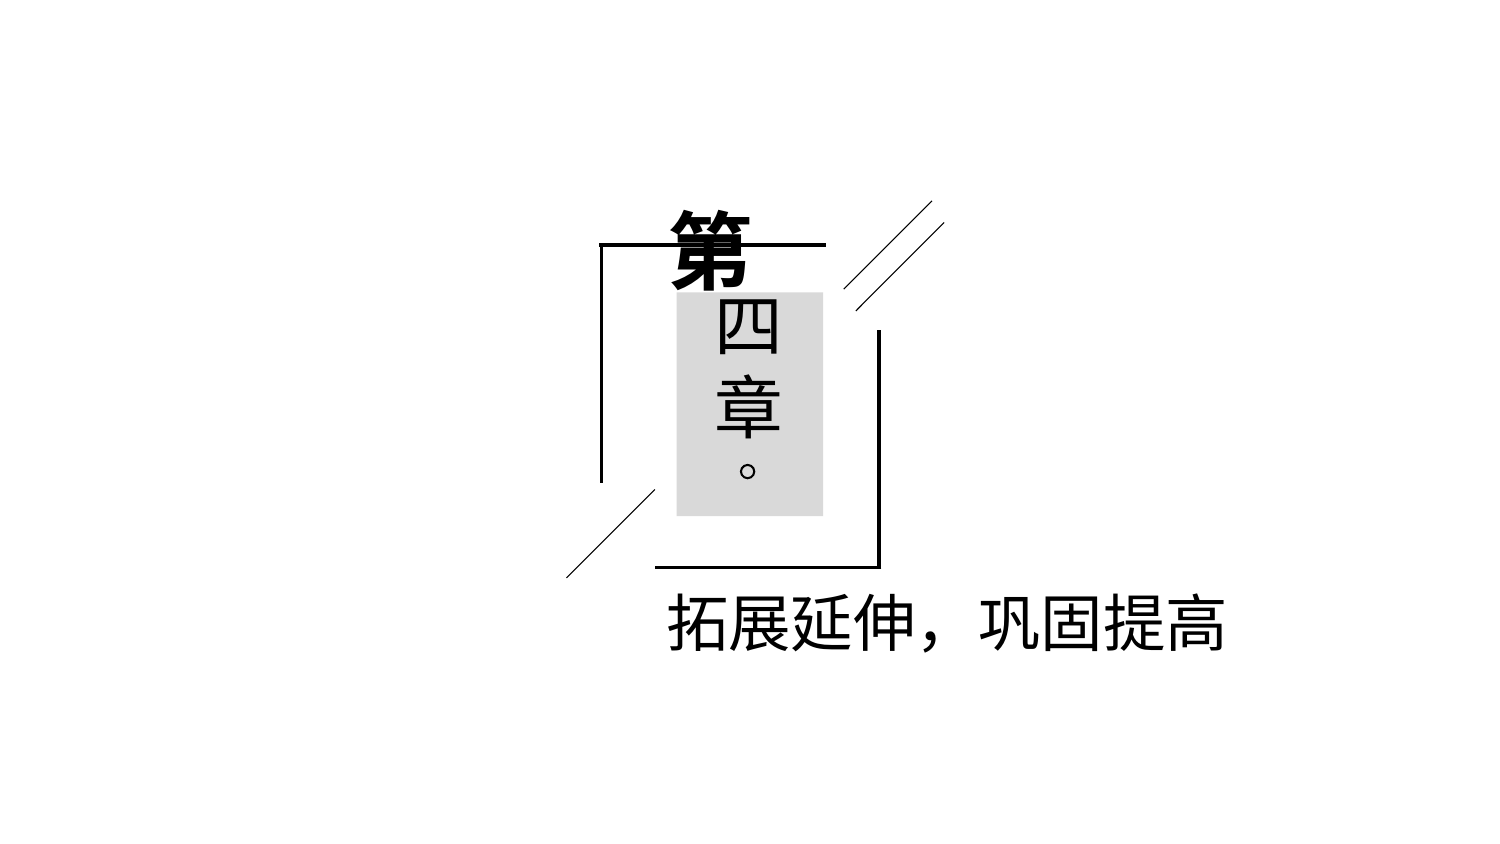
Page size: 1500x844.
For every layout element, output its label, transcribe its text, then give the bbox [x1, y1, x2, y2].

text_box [855, 222, 945, 311]
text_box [654, 329, 882, 569]
text_box 第 [656, 192, 763, 243]
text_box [566, 489, 655, 578]
text_box 拓展延伸，巩固提高 [654, 577, 1276, 665]
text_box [843, 200, 933, 290]
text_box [599, 243, 826, 483]
